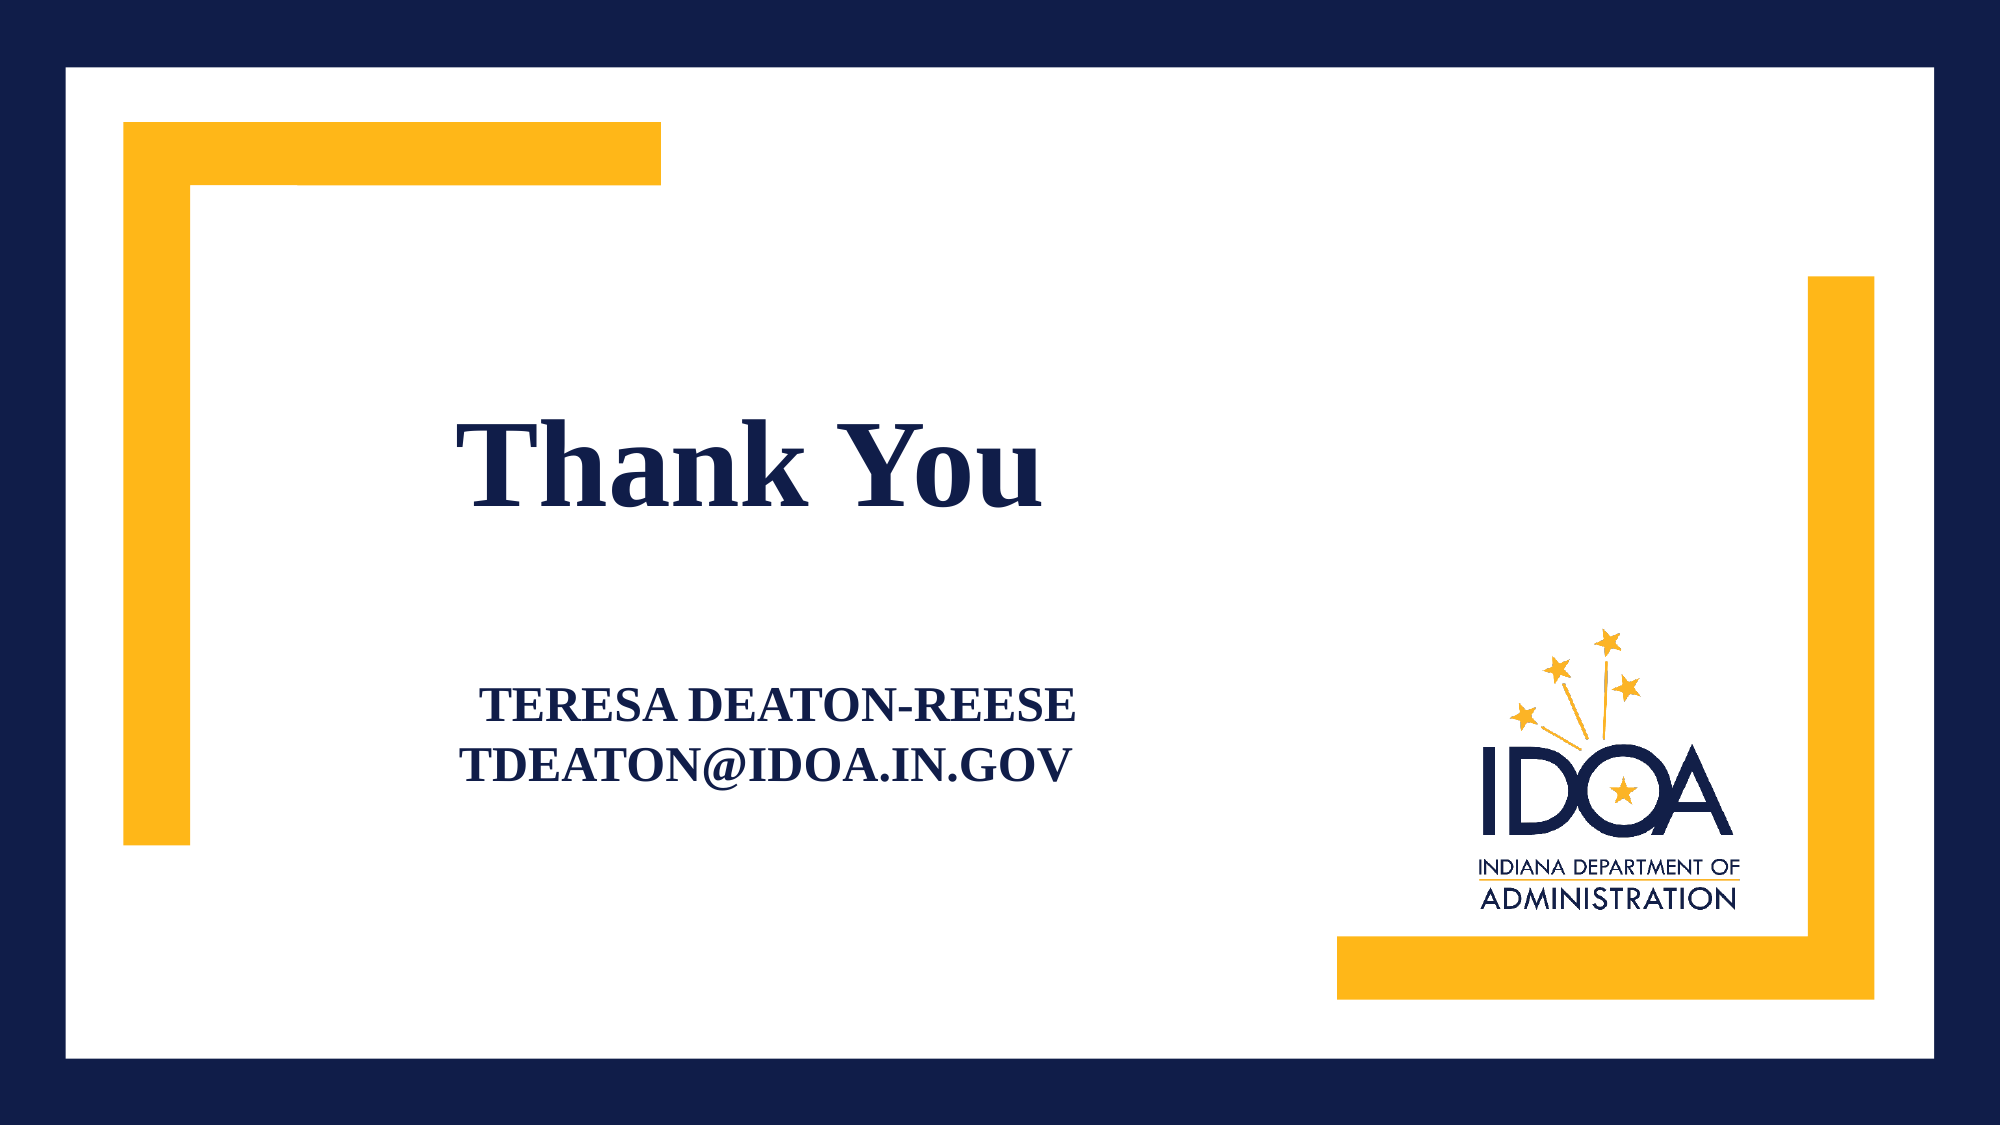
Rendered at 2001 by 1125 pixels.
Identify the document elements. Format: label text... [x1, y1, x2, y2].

picture [1412, 599, 1800, 987]
title Thank You TERESA DEATON-REESE TDEATON@IDOA.IN.GOV [132, 251, 1368, 800]
